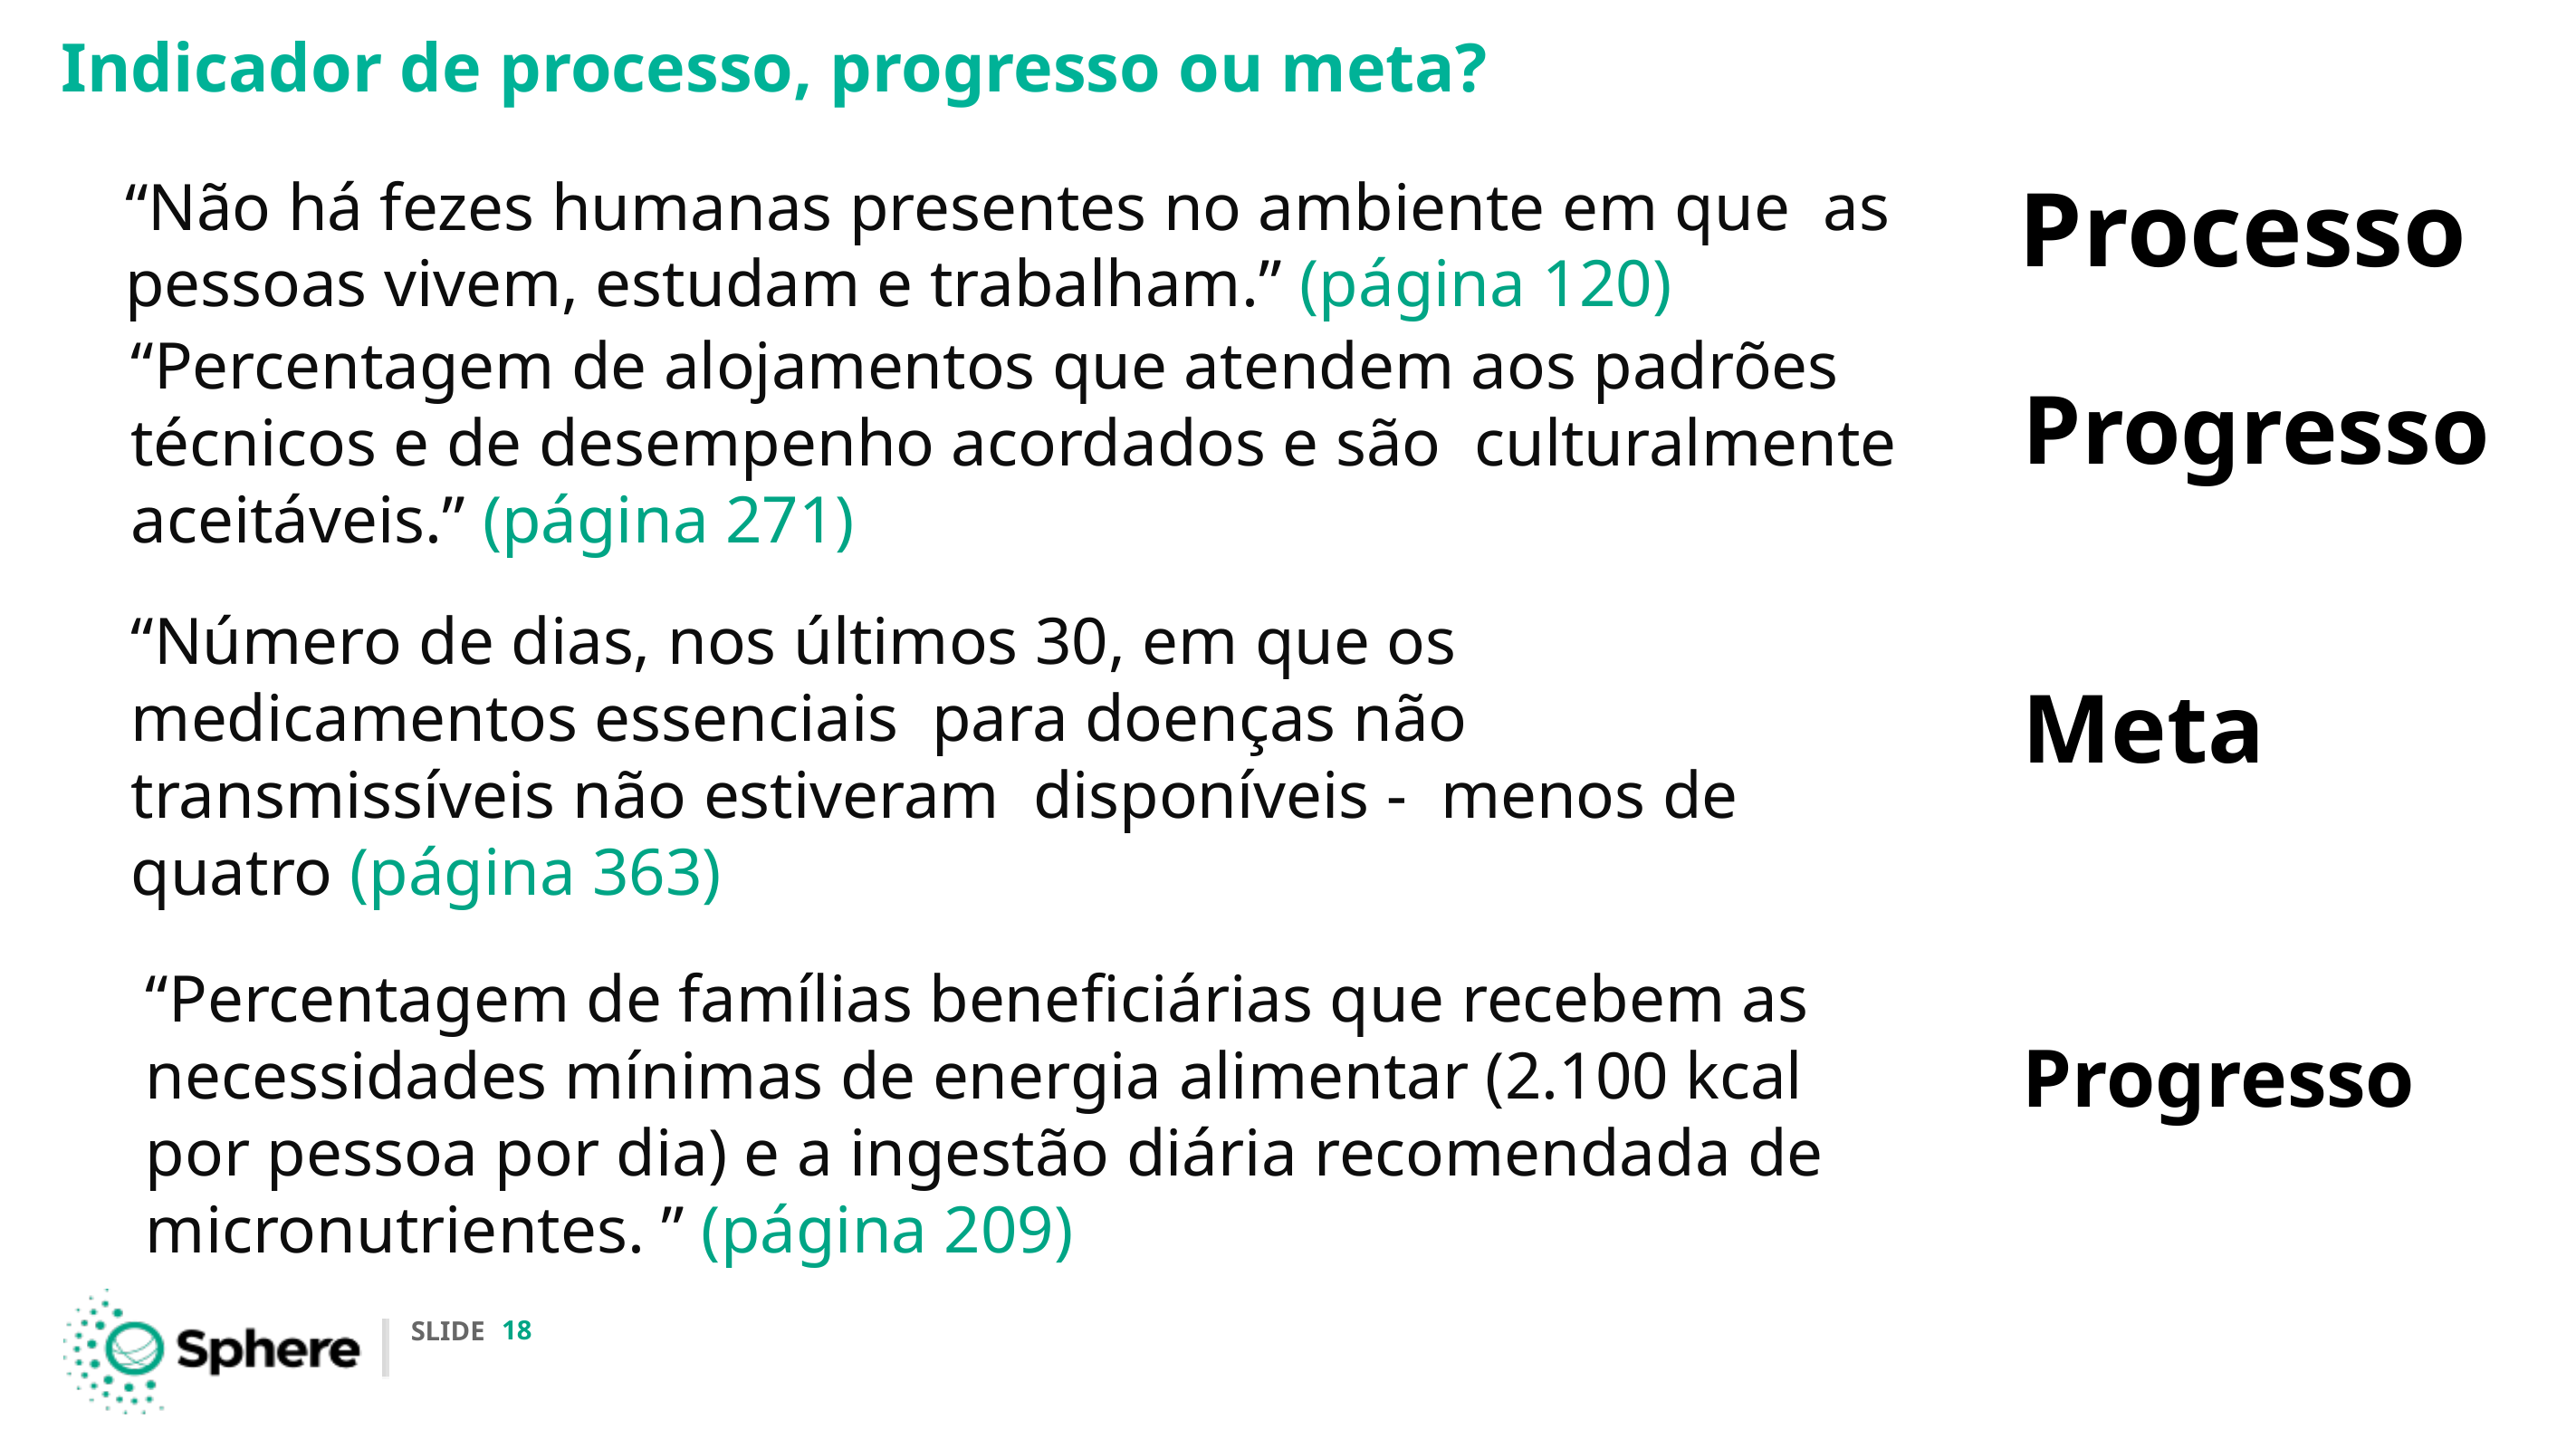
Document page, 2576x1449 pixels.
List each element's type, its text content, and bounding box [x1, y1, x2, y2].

text_box Processo [2011, 157, 2496, 363]
text_box Progresso [2015, 362, 2546, 594]
list “Não há fezes humanas presentes no ambiente em que as pessoas vivem, estudam e trabalham.” (página 120) [117, 158, 1910, 318]
picture [382, 1355, 393, 1379]
text_box “Número de dias, nos últimos 30, em que os medicamentos essenciais para doenças não transmissíveis não estiveram disponíveis - menos de quatro (página 363) [117, 593, 1910, 1079]
title Indicador de processo, progresso ou meta? [53, 17, 2496, 186]
text_box Meta [2015, 660, 2458, 871]
text_box “Percentagem de alojamentos que atendem aos padrões técnicos e de desempenho acordados e são culturalmente aceitáveis.” (página 271) [117, 318, 1963, 644]
picture [63, 1289, 362, 1416]
text_box “Percentagem de famílias beneficiárias que recebem as necessidades mínimas de energia alimentar (2.100 kcal por pessoa por dia) e a ingestão diária recomendada de micronutrientes. ” (página 209) [131, 951, 1925, 1355]
text_box Progresso [2015, 1020, 2496, 1186]
slide_number 18 [479, 1309, 547, 1449]
